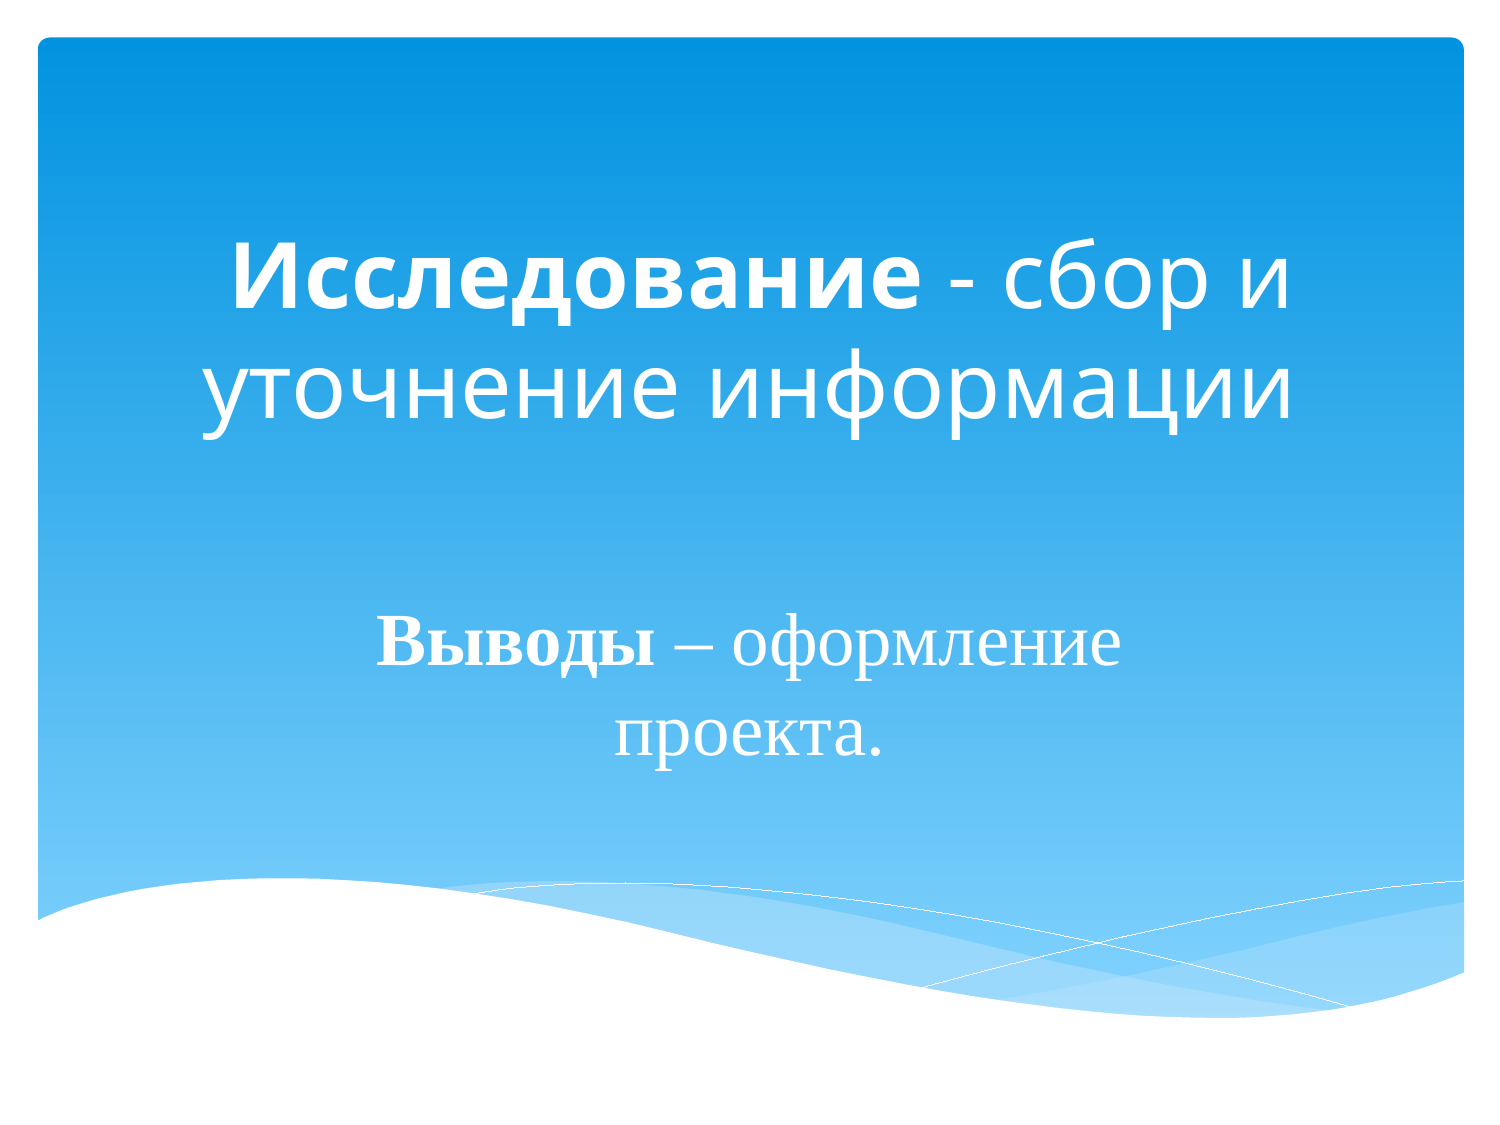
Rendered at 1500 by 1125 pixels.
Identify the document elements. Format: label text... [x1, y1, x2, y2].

title Исследование - сбор и уточнение информации [112, 152, 1388, 555]
subtitle Выводы – оформление проекта. [225, 583, 1275, 825]
